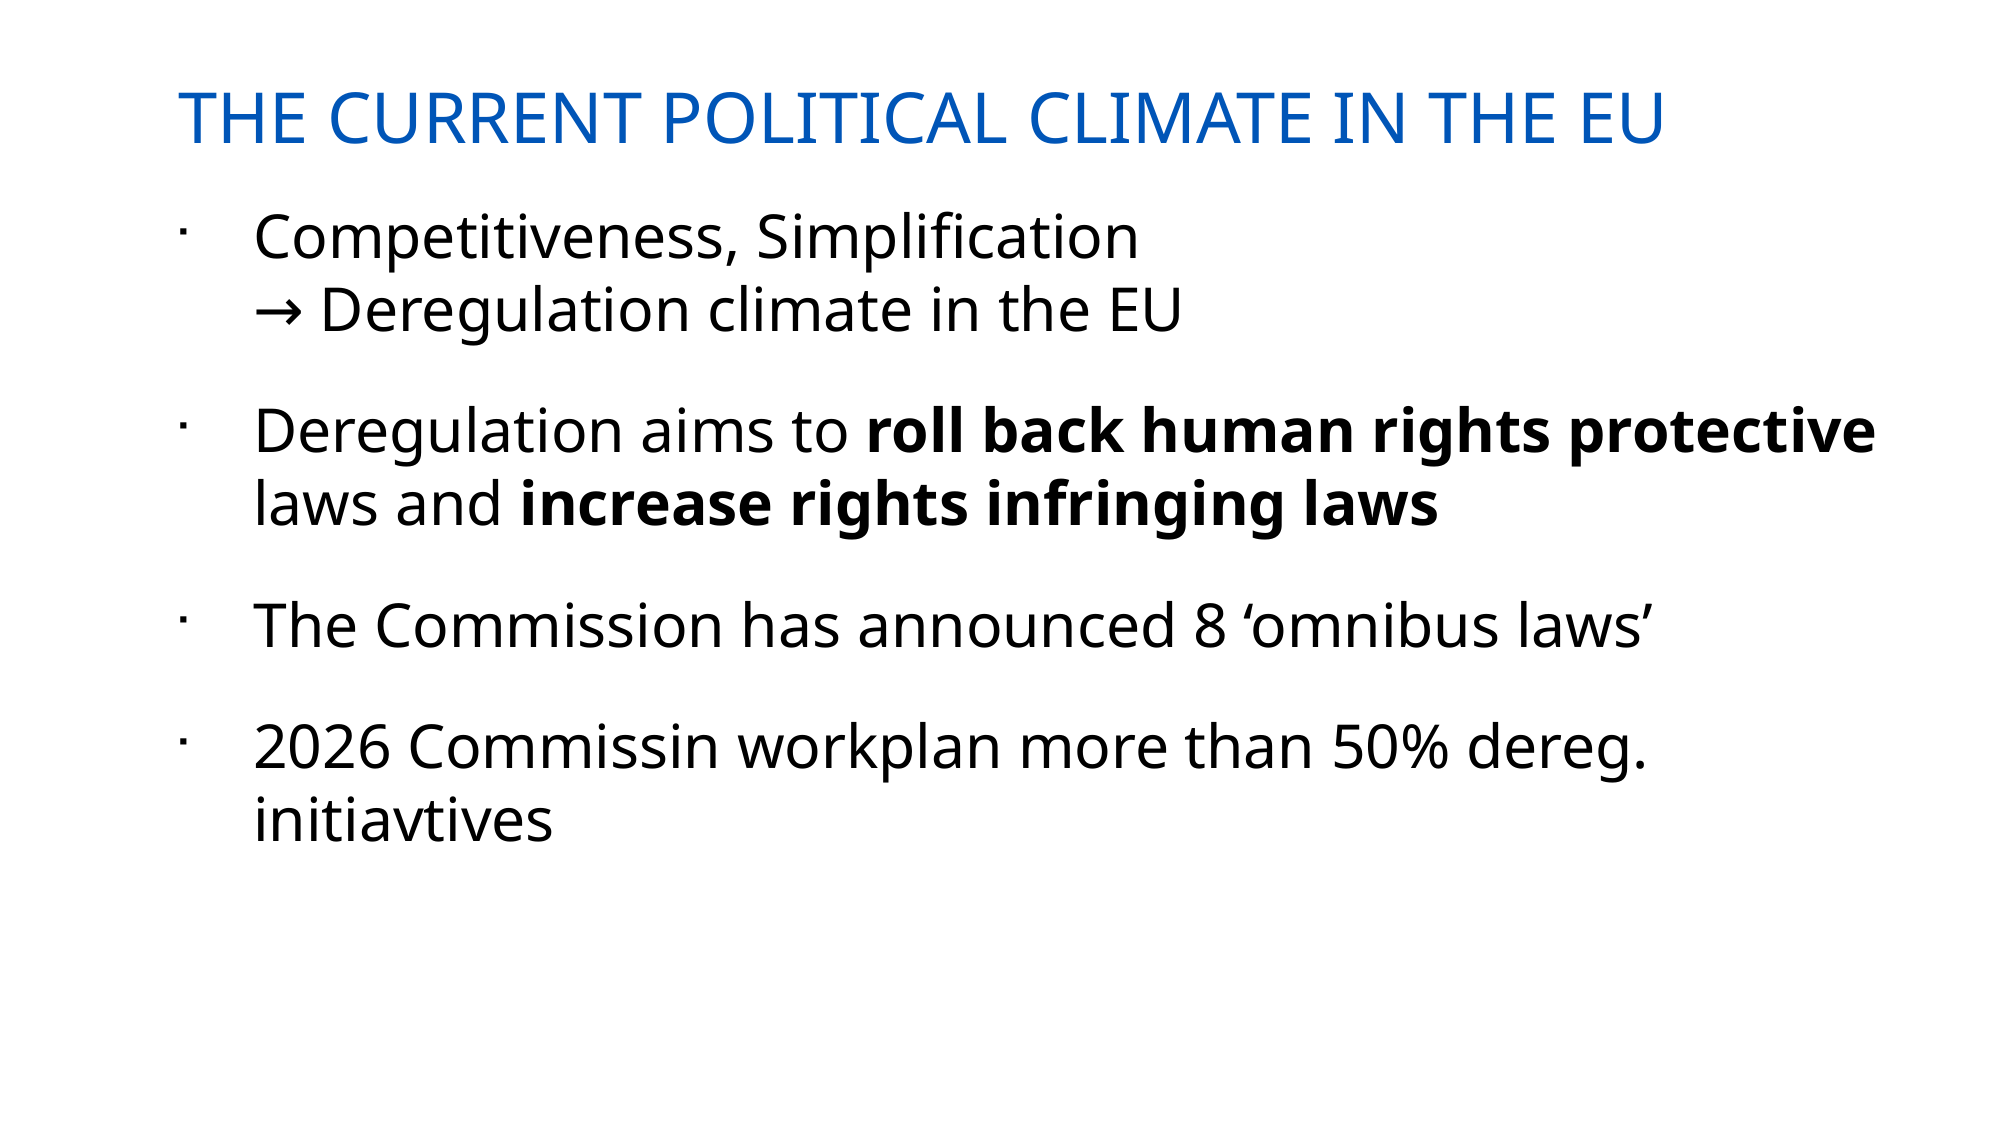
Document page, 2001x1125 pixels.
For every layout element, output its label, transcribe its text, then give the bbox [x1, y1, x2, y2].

text_box Competitiveness, Simplification → Deregulation climate in the EU Deregulation aims to roll back human rights protective laws and increase rights infringing laws The Commission has announced 8 ‘omnibus laws’ 2026 Commissin workplan more than 50% dereg. initiavtives [178, 197, 1915, 1125]
text_box THE CURRENT POLITICAL CLIMATE IN THE EU [178, 60, 1757, 158]
